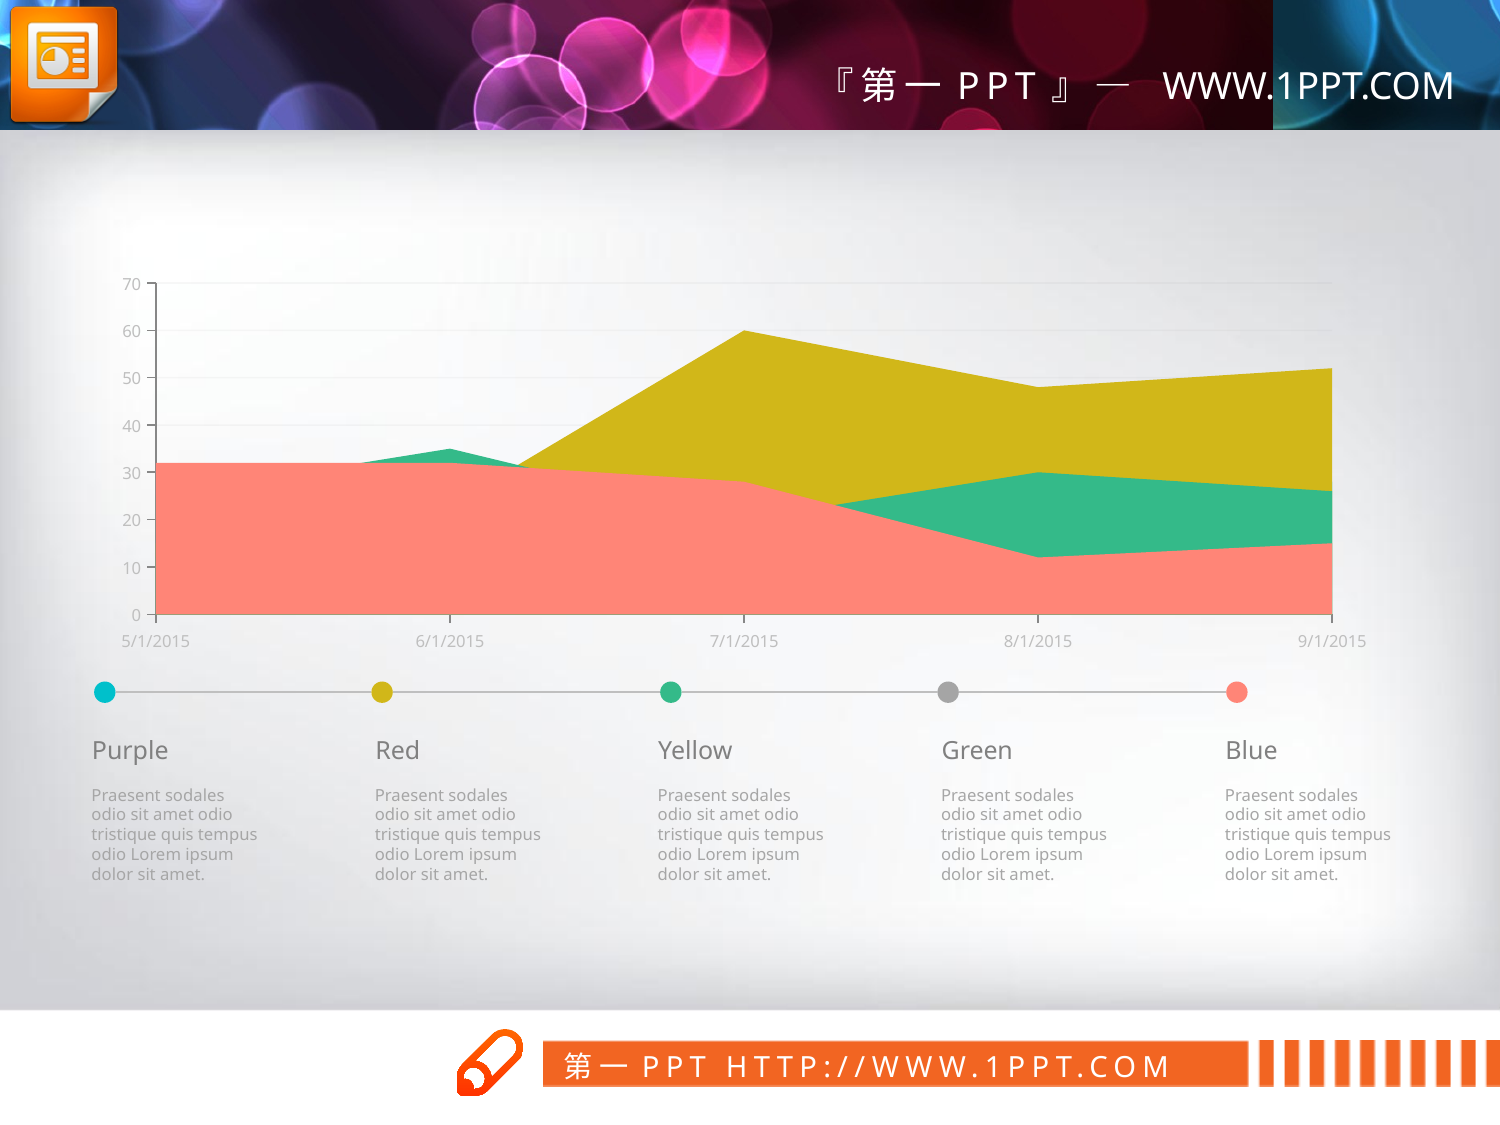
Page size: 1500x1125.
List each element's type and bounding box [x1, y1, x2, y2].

text_box [359, 727, 557, 894]
picture [543, 1040, 1500, 1087]
text_box [76, 727, 274, 894]
text_box [93, 681, 1248, 703]
chart [95, 263, 1393, 661]
text_box [1209, 727, 1407, 894]
text_box [642, 727, 840, 894]
picture [0, 0, 1500, 1012]
text_box [926, 727, 1123, 894]
